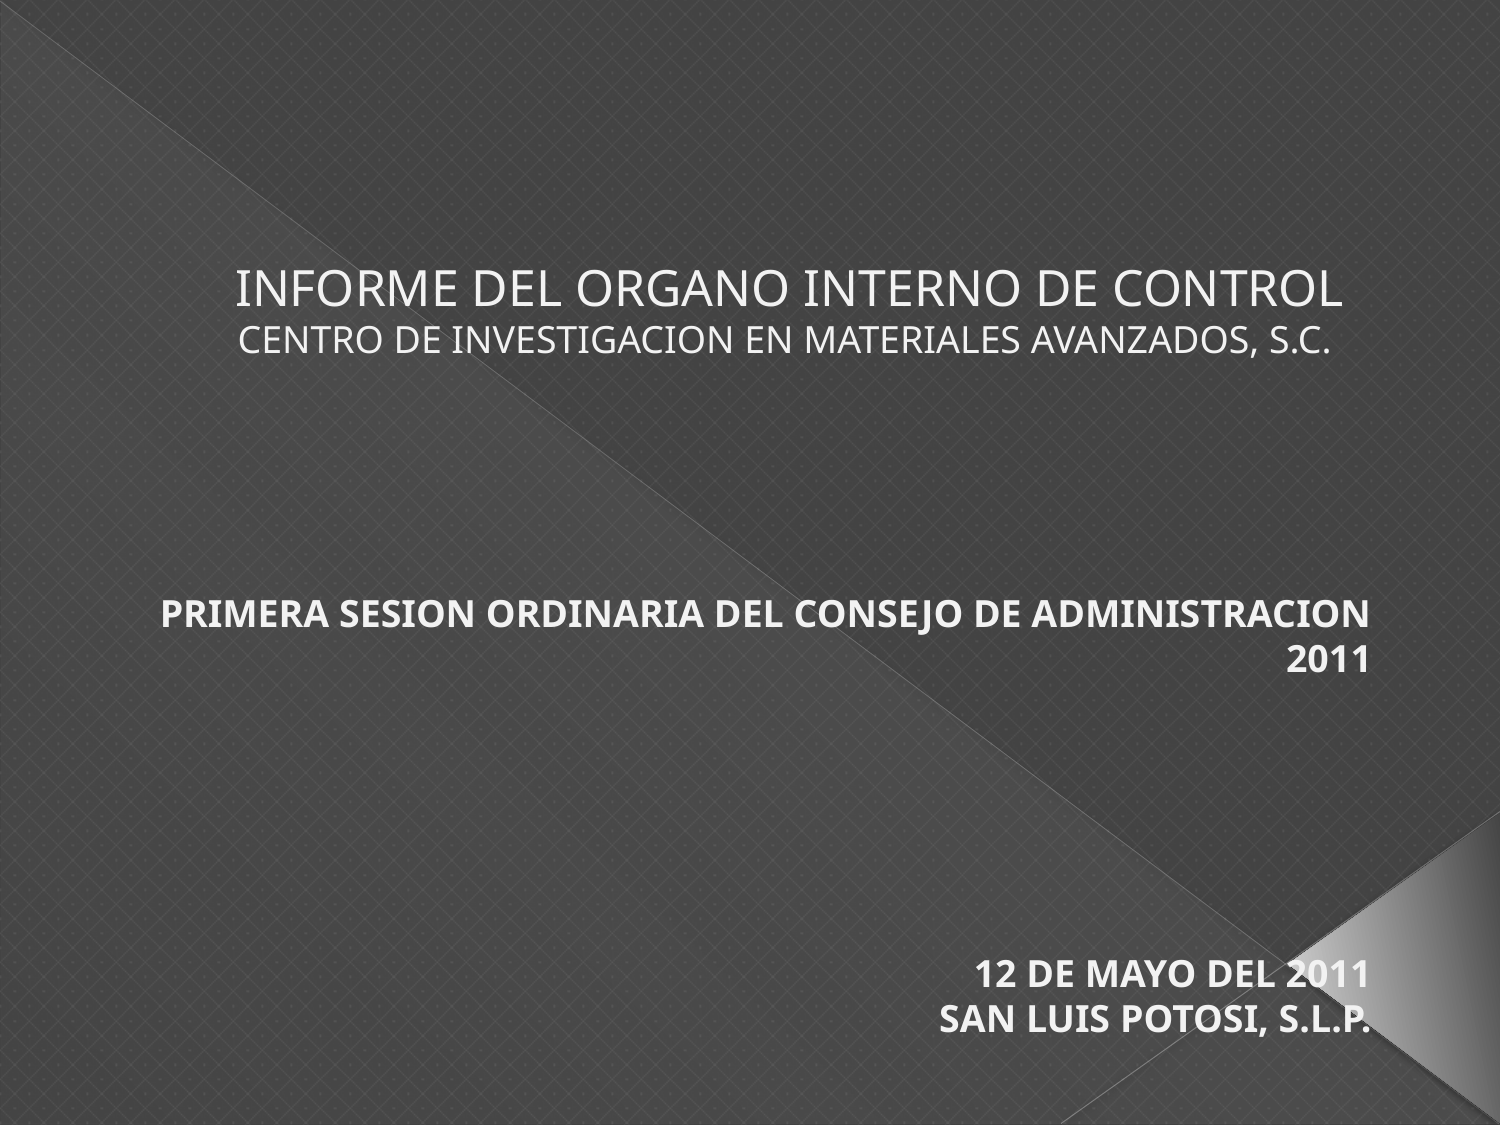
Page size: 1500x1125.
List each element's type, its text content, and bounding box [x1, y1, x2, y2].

title INFORME DEL ORGANO INTERNO DE CONTROL CENTRO DE INVESTIGACION EN MATERIALES AVANZADOS, S.C. [88, 127, 1412, 369]
subtitle PRIMERA SESION ORDINARIA DEL CONSEJO DE ADMINISTRACION 2011 12 DE MAYO DEL 2011 SAN LUIS POTOSI, S.L.P. [70, 491, 1394, 1102]
